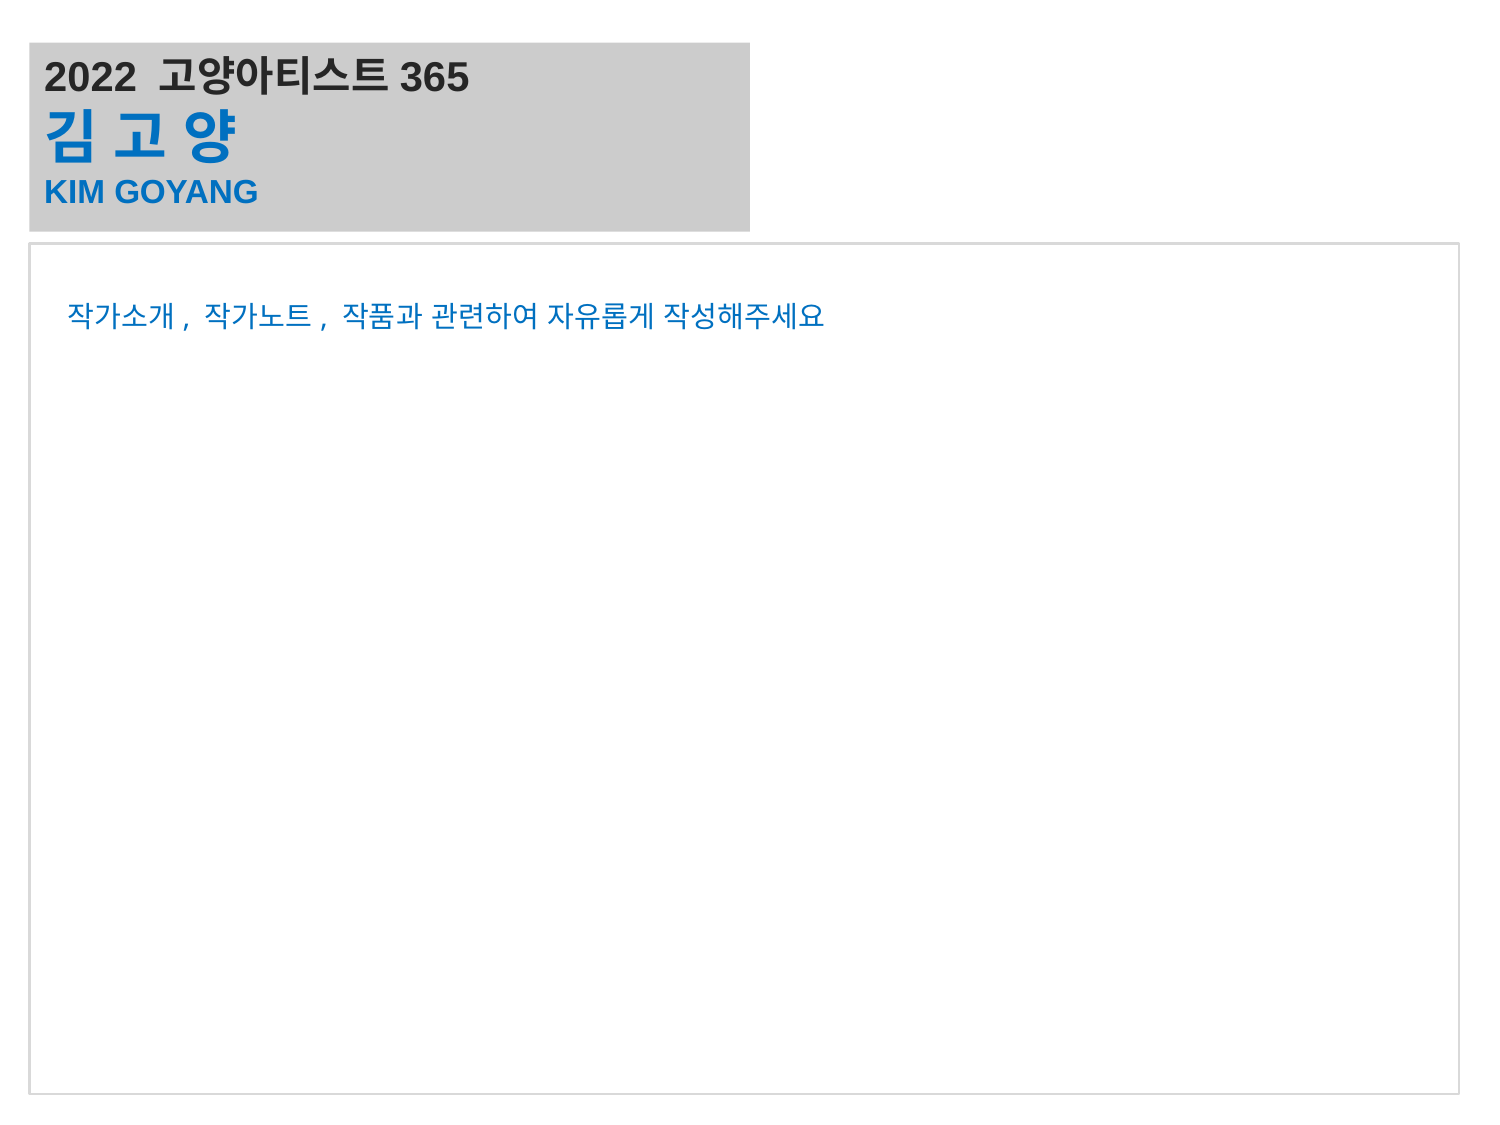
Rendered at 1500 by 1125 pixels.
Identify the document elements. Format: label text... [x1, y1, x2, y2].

text_box 2022 고양아티스트365 김 고 양 KIM GOYANG [29, 42, 745, 218]
text_box [27, 241, 1461, 1096]
text_box [27, 41, 752, 234]
